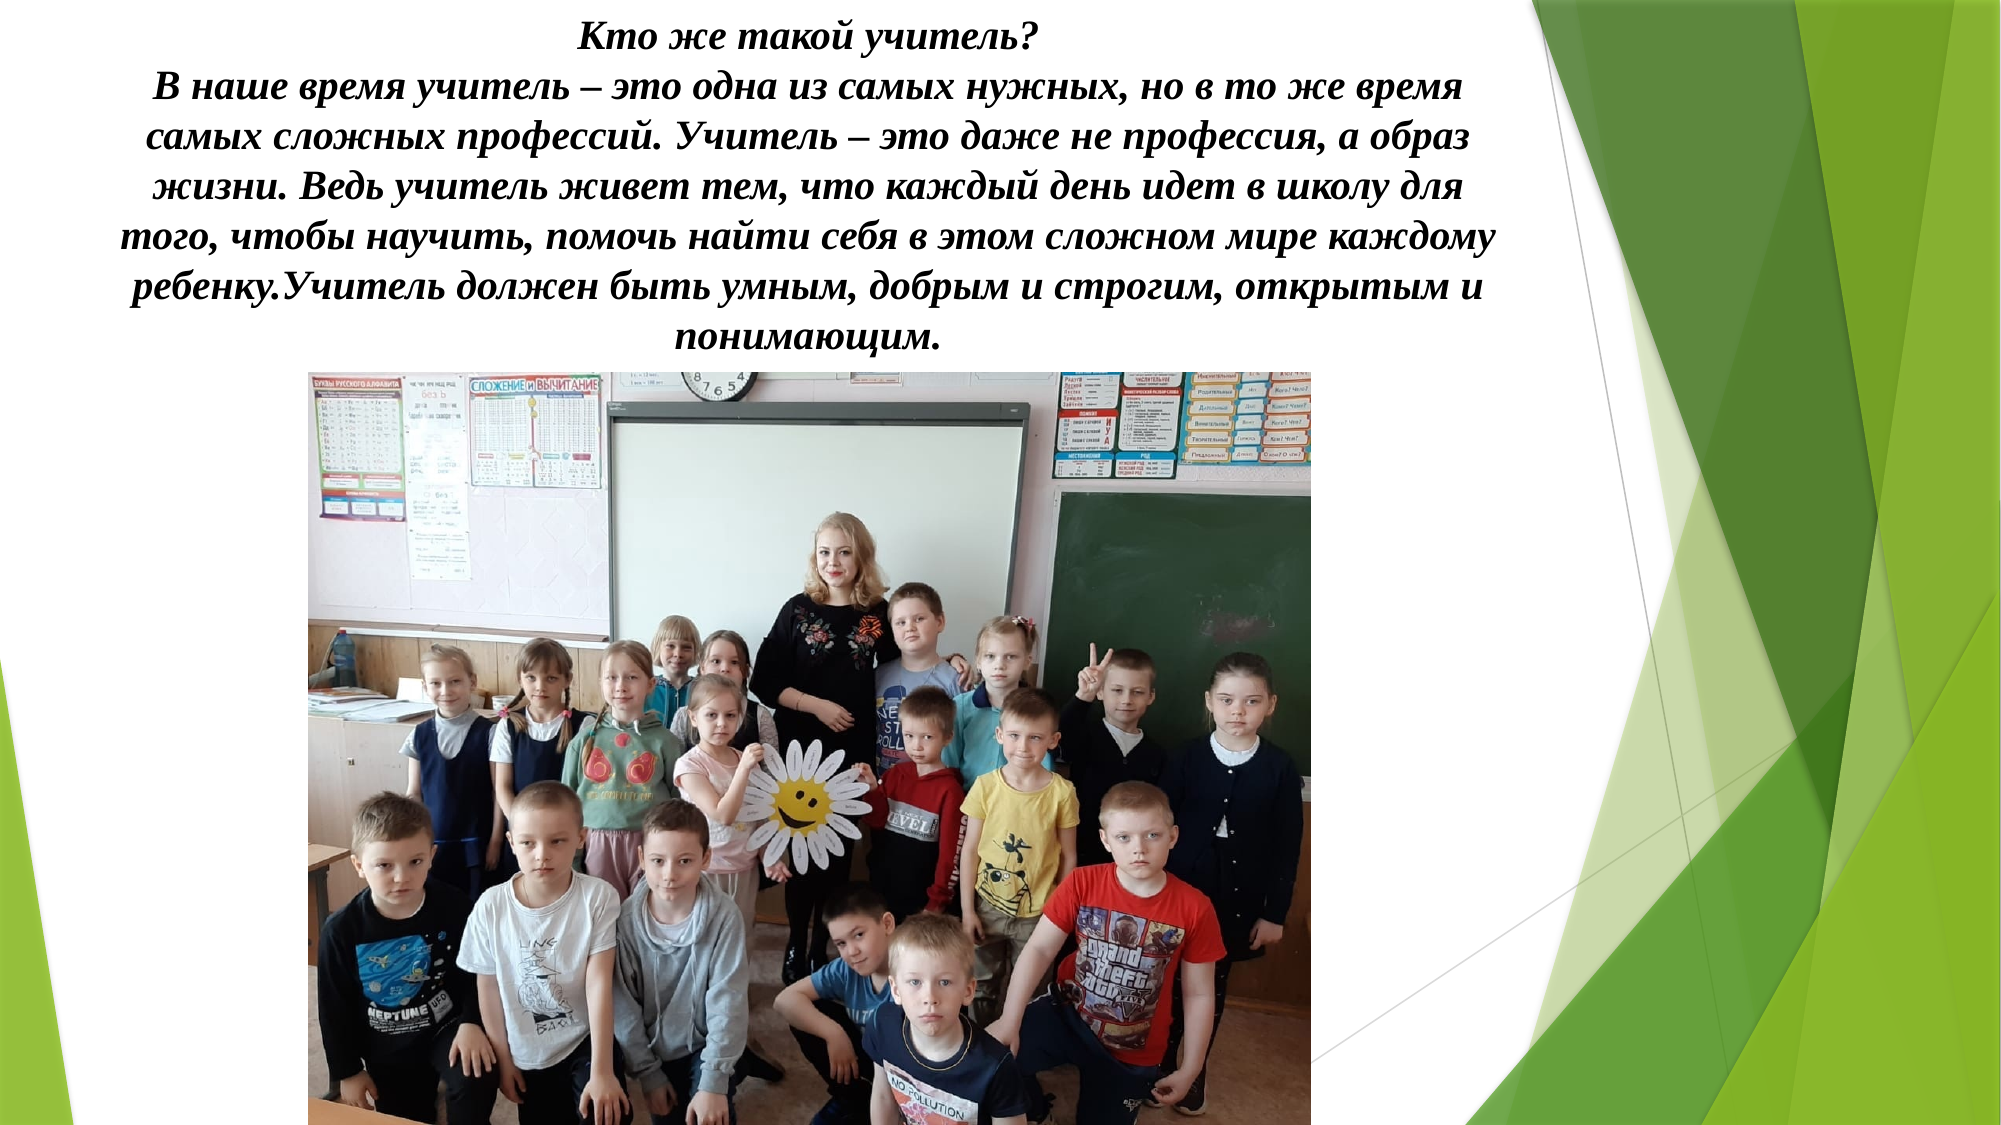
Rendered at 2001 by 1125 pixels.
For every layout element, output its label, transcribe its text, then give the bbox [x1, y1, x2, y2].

picture [307, 372, 1312, 1125]
title Кто же такой учитель? В наше время учитель – это одна из самых нужных, но в то же время самых сложных профессий. Учитель – это даже не профессия, а образ жизни. Ведь учитель живет тем, что каждый день идет в школу для того, чтобы научить, помочь найти себя в этом сложном мире каждому ребенку.Учитель должен быть умным, добрым и строгим, открытым и понимающим. [103, 0, 1514, 217]
